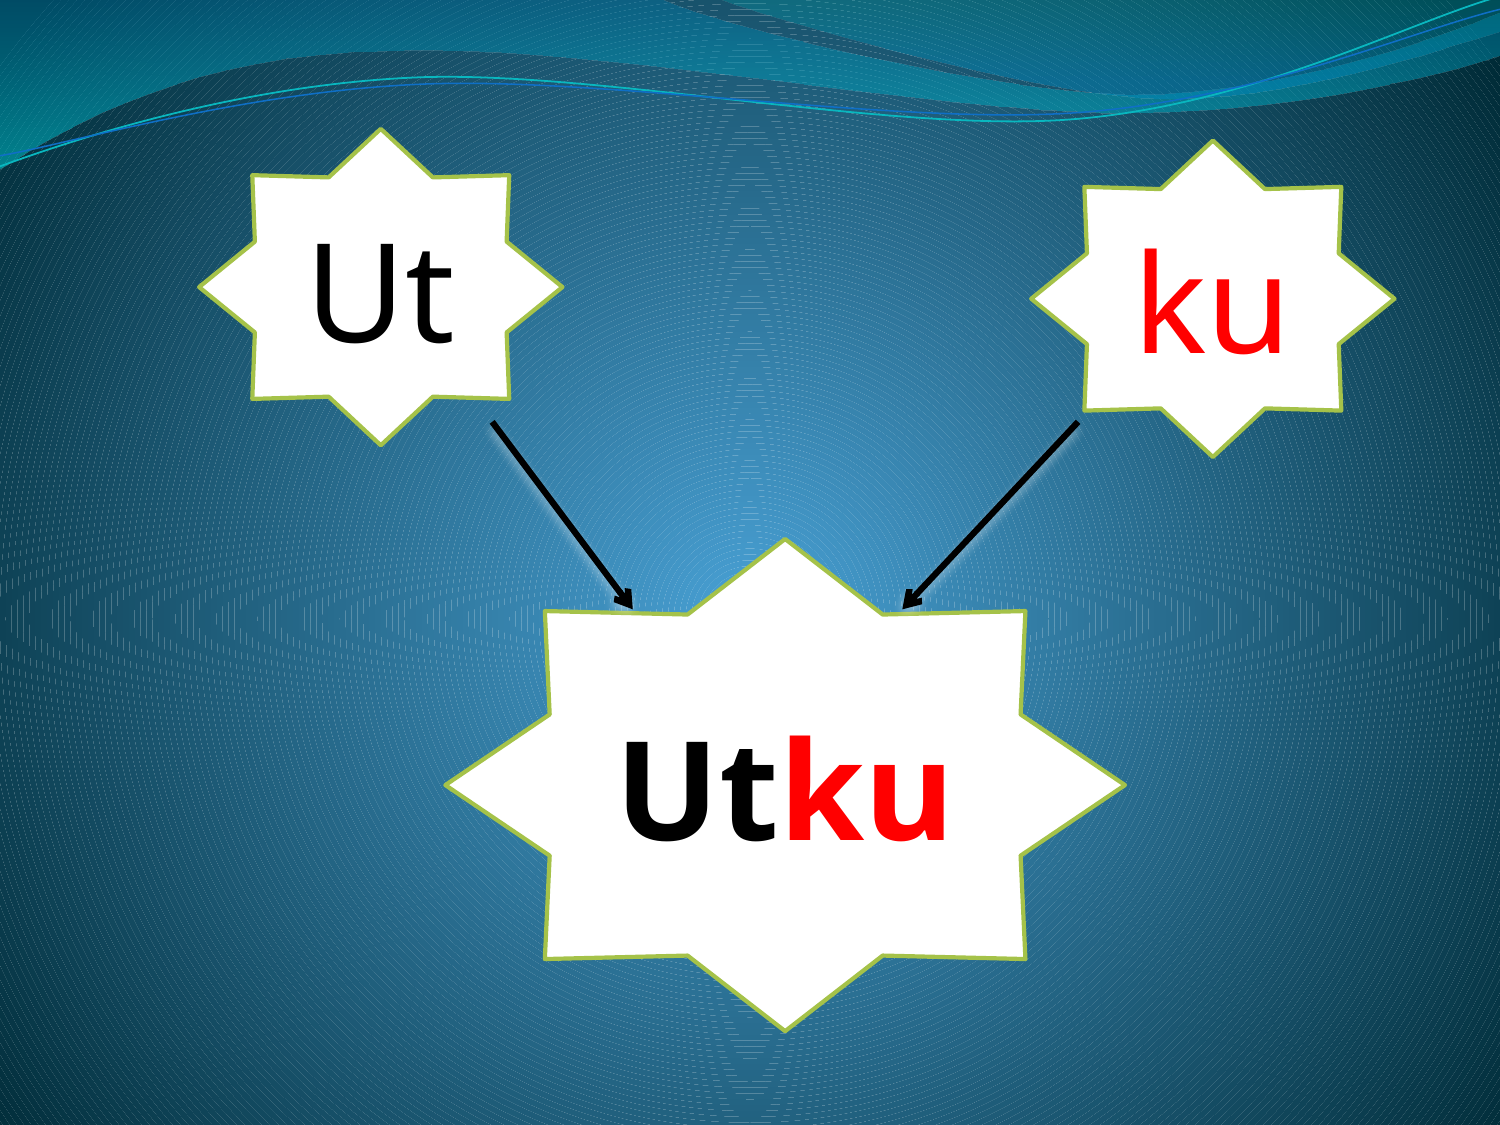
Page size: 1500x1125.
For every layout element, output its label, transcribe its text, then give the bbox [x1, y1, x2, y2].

text_box ku [1029, 139, 1397, 459]
text_box Ut [197, 127, 565, 447]
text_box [468, 445, 657, 587]
text_box Utku [443, 537, 1128, 1033]
text_box [612, 610, 635, 617]
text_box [896, 427, 1085, 604]
text_box [895, 612, 1028, 617]
